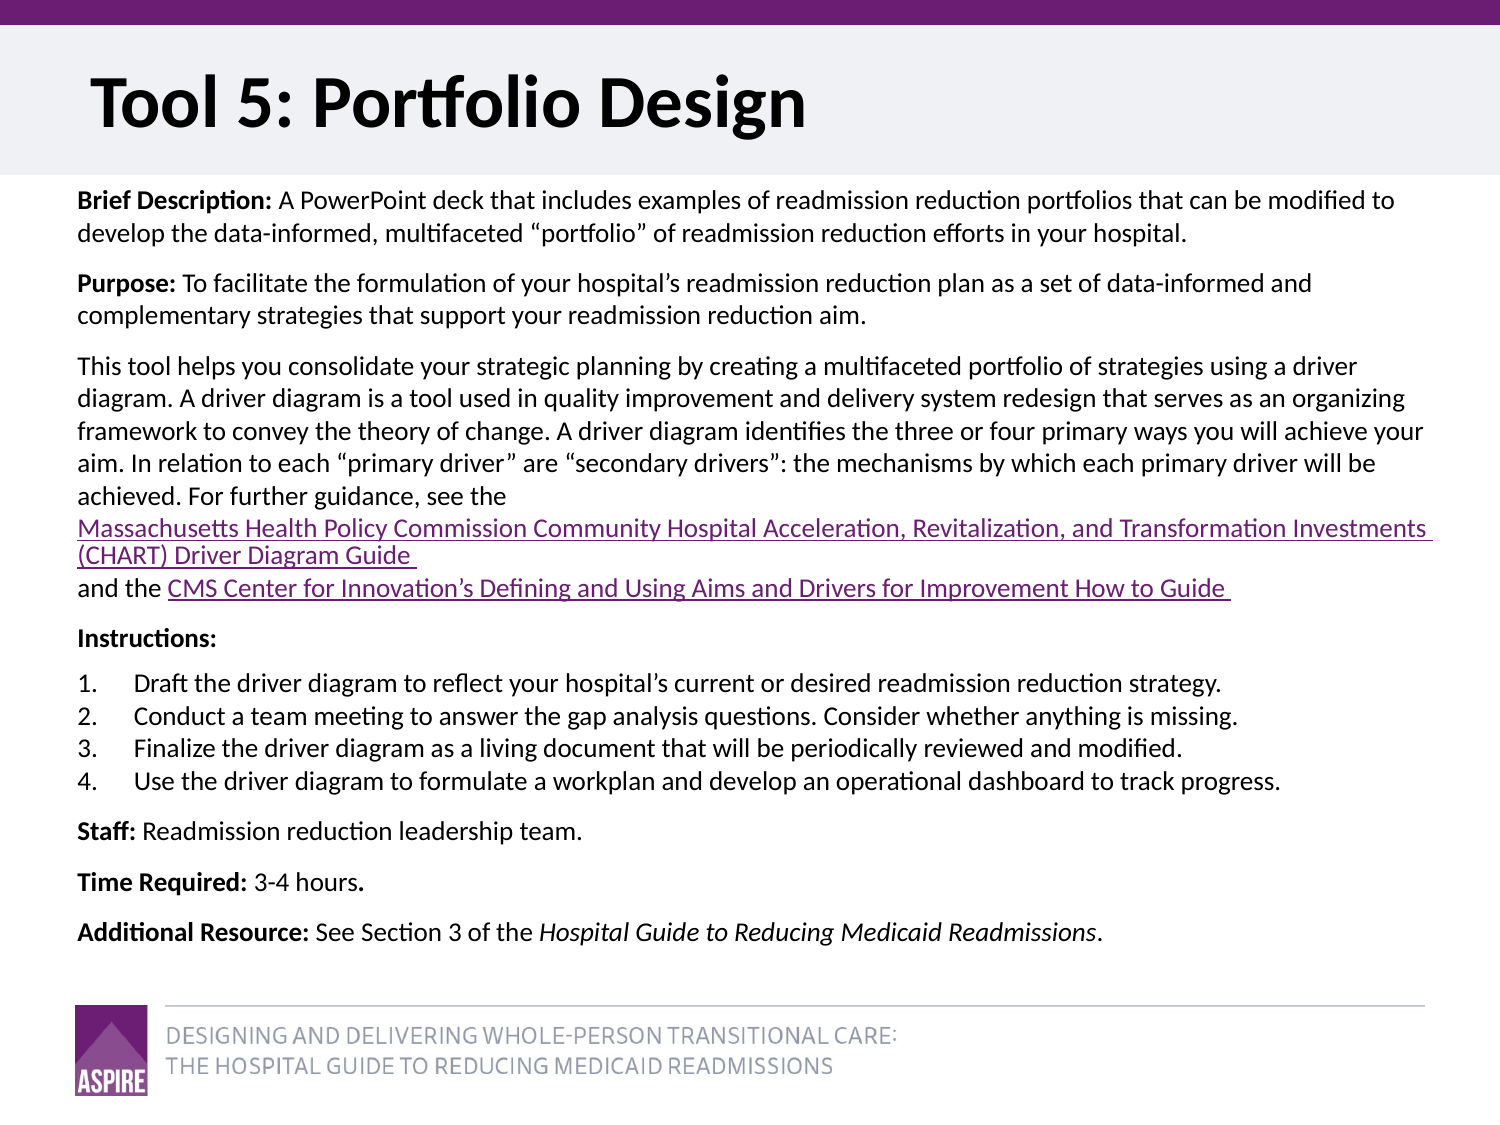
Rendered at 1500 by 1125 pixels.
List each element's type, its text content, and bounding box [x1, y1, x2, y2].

picture [75, 1005, 1425, 1096]
title Tool 5: Portfolio Design [75, 45, 1425, 150]
list Brief Description: A PowerPoint deck that includes examples of readmission reduction portfolios that can be modified to develop the data-informed, multifaceted “portfolio” of readmission reduction efforts in your hospital. Purpose: To facilitate the formulation of your hospital’s readmission reduction plan as a set of data-informed and complementary strategies that support your readmission reduction aim. This tool helps you consolidate your strategic planning by creating a multifaceted portfolio of strategies using a driver diagram. A driver diagram is a tool used in quality improvement and delivery system redesign that serves as an organizing framework to convey the theory of change. A driver diagram identifies the three or four primary ways you will achieve your aim. In relation to each “primary driver” are “secondary drivers”: the mechanisms by which each primary driver will be achieved. For further guidance, see the Massachusetts Health Policy Commission Community Hospital Acceleration, Revitalization, and Transformation Investments (CHART) Driver Diagram Guide and the CMS Center for Innovation’s Defining and Using Aims and Drivers for Improvement How to Guide Instructions: Draft the driver diagram to reflect your hospital’s current or desired readmission reduction strategy. Conduct a team meeting to answer the gap analysis questions. Consider whether anything is missing. Finalize the driver diagram as a living document that will be periodically reviewed and modified. Use the driver diagram to formulate a workplan and develop an operational dashboard to track progress. Staff: Readmission reduction leadership team. Time Required: 3-4 hours. Additional Resource: See Section 3 of the Hospital Guide to Reducing Medicaid Readmissions. [62, 174, 1450, 1005]
